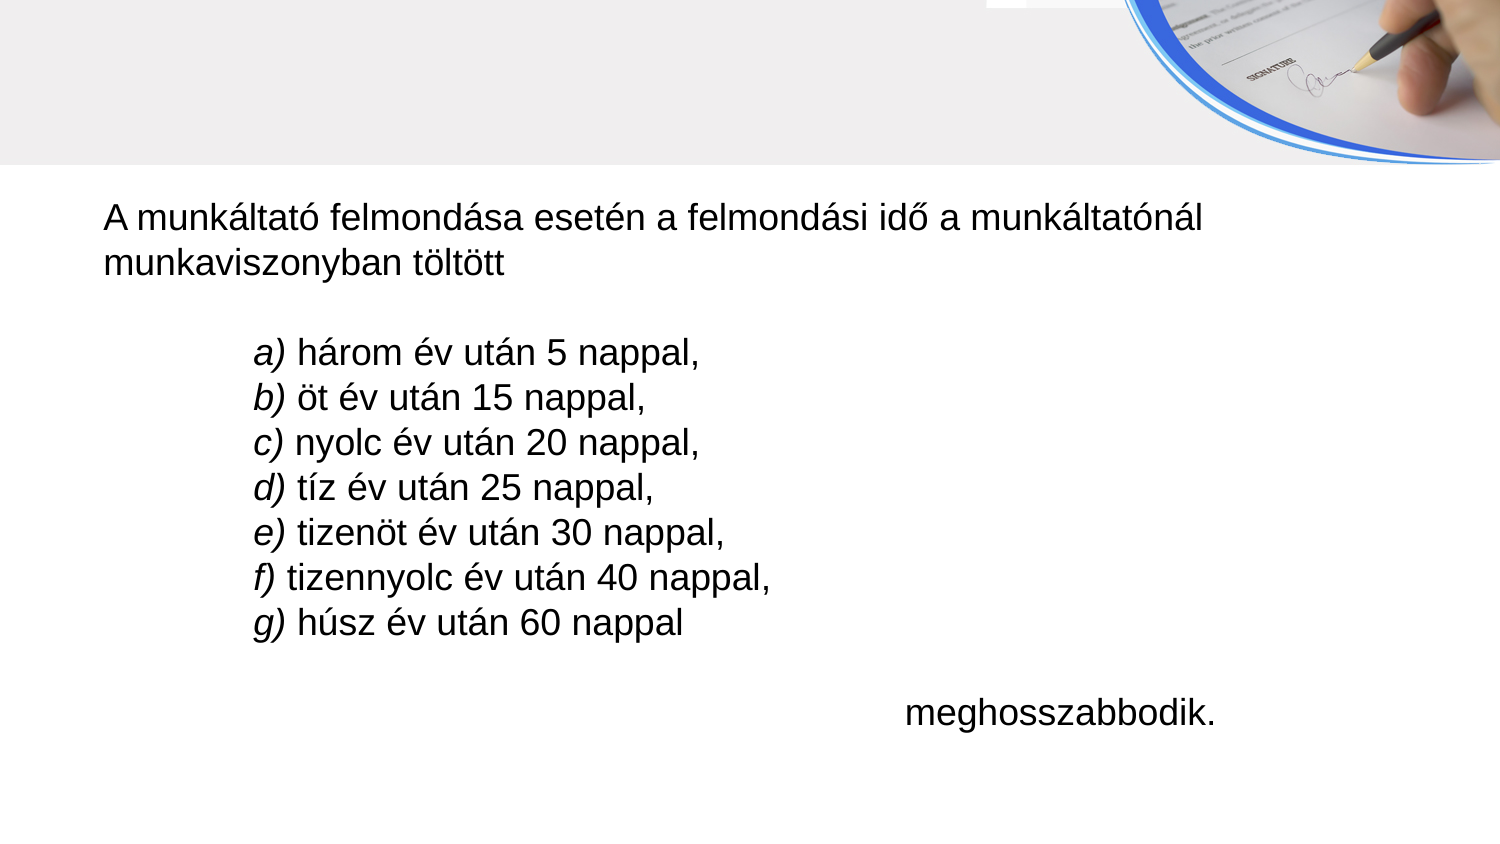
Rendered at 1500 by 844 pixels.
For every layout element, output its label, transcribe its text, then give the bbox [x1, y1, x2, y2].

picture [0, 0, 1500, 844]
text_box A munkáltató felmondása esetén a felmondási idő a munkáltatónál munkaviszonyban töltött a) három év után 5 nappal, b) öt év után 15 nappal, c) nyolc év után 20 nappal, d) tíz év után 25 nappal, e) tizenöt év után 30 nappal, f) tizennyolc év után 40 nappal, g) húsz év után 60 nappal meghosszabbodik. [88, 185, 1232, 741]
